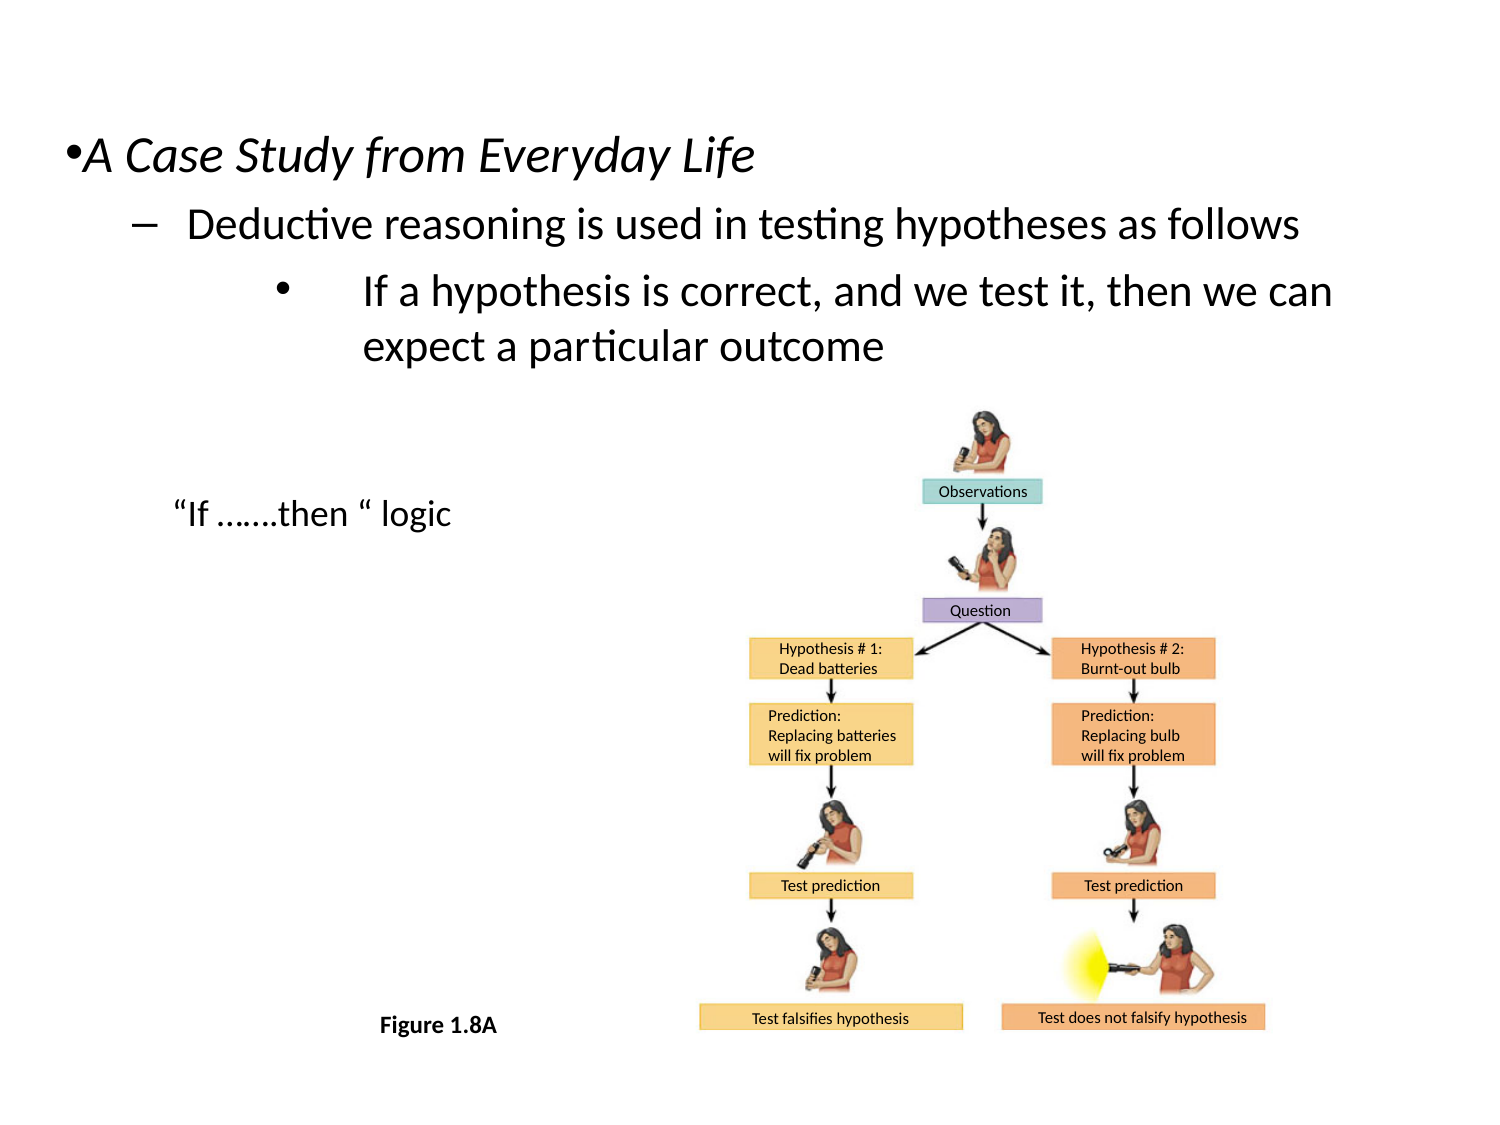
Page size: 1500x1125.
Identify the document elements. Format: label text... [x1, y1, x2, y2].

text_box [676, 388, 1290, 1052]
text_box Figure 1.8A [365, 1001, 513, 1046]
list A Case Study from Ever yday Life Deductive reasoning is used in testing hypotheses as follows If a hypothesis is correct, and we test it, then we can expect a par ticular outcome [50, 112, 1450, 417]
text_box “If …….then “ logic [157, 481, 467, 542]
